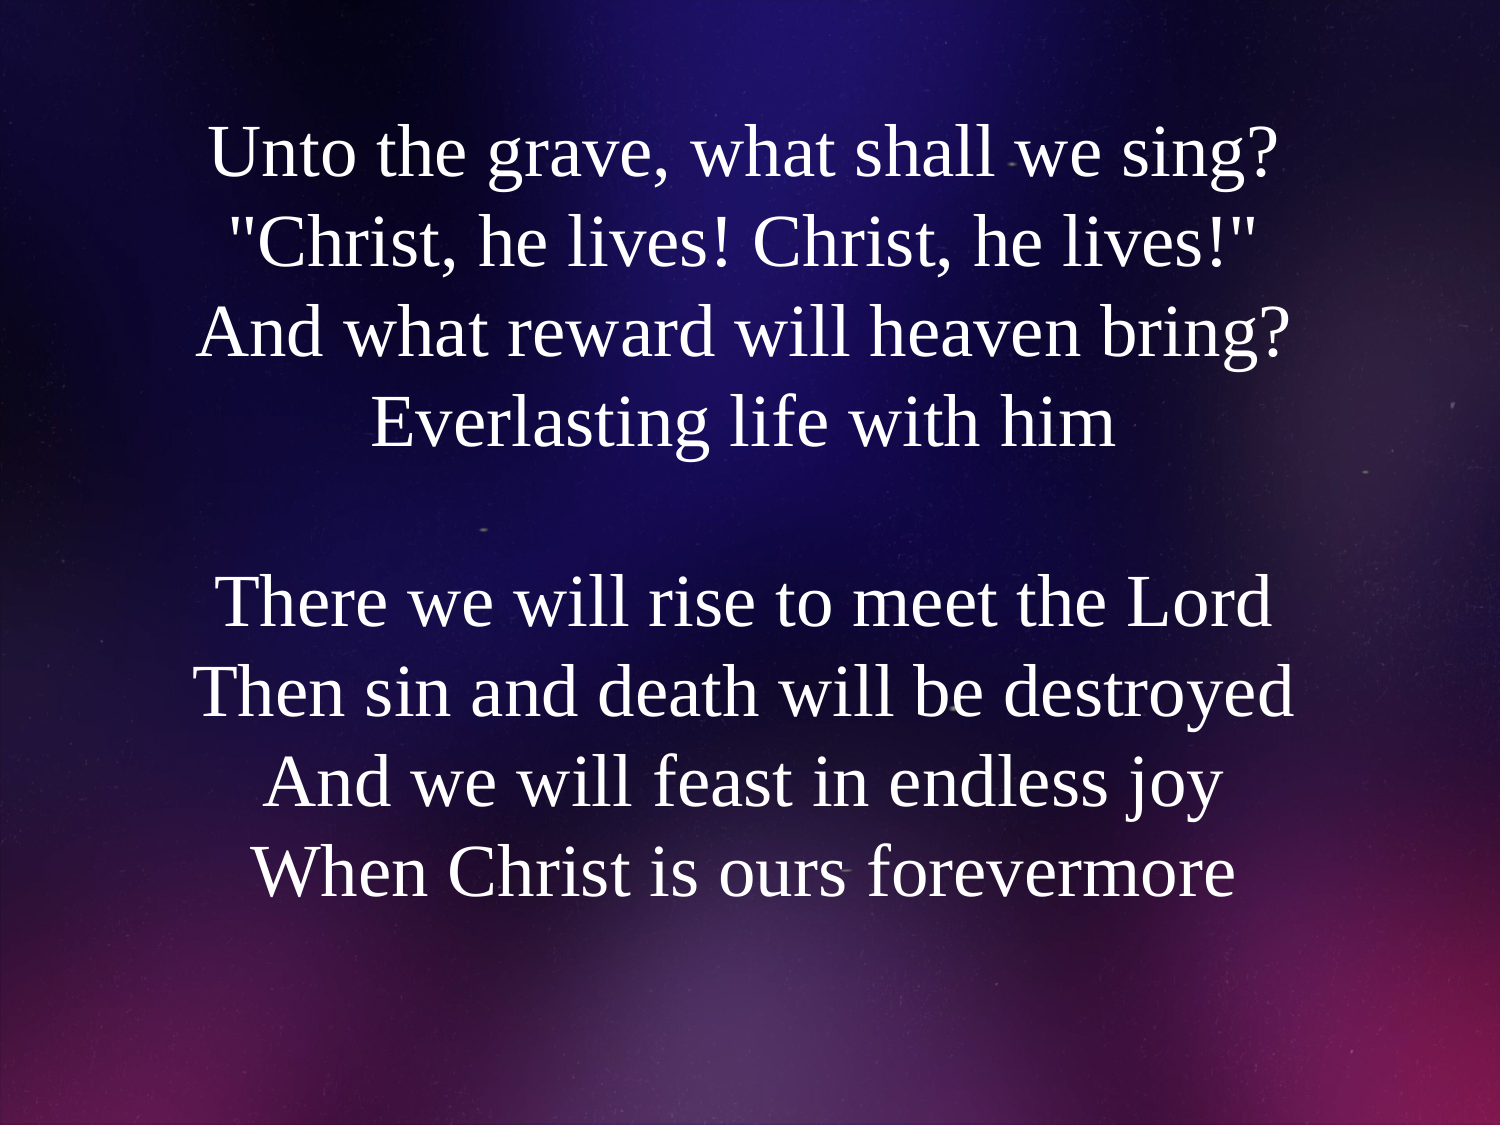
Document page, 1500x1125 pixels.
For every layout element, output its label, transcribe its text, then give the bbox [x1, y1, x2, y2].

picture [0, 0, 1500, 1125]
title Unto the grave, what shall we sing? "Christ, he lives! Christ, he lives!" And what reward will heaven bring? Everlasting life with him There we will rise to meet the Lord Then sin and death will be destroyed And we will feast in endless joy When Christ is ours forevermore [50, 412, 1438, 600]
